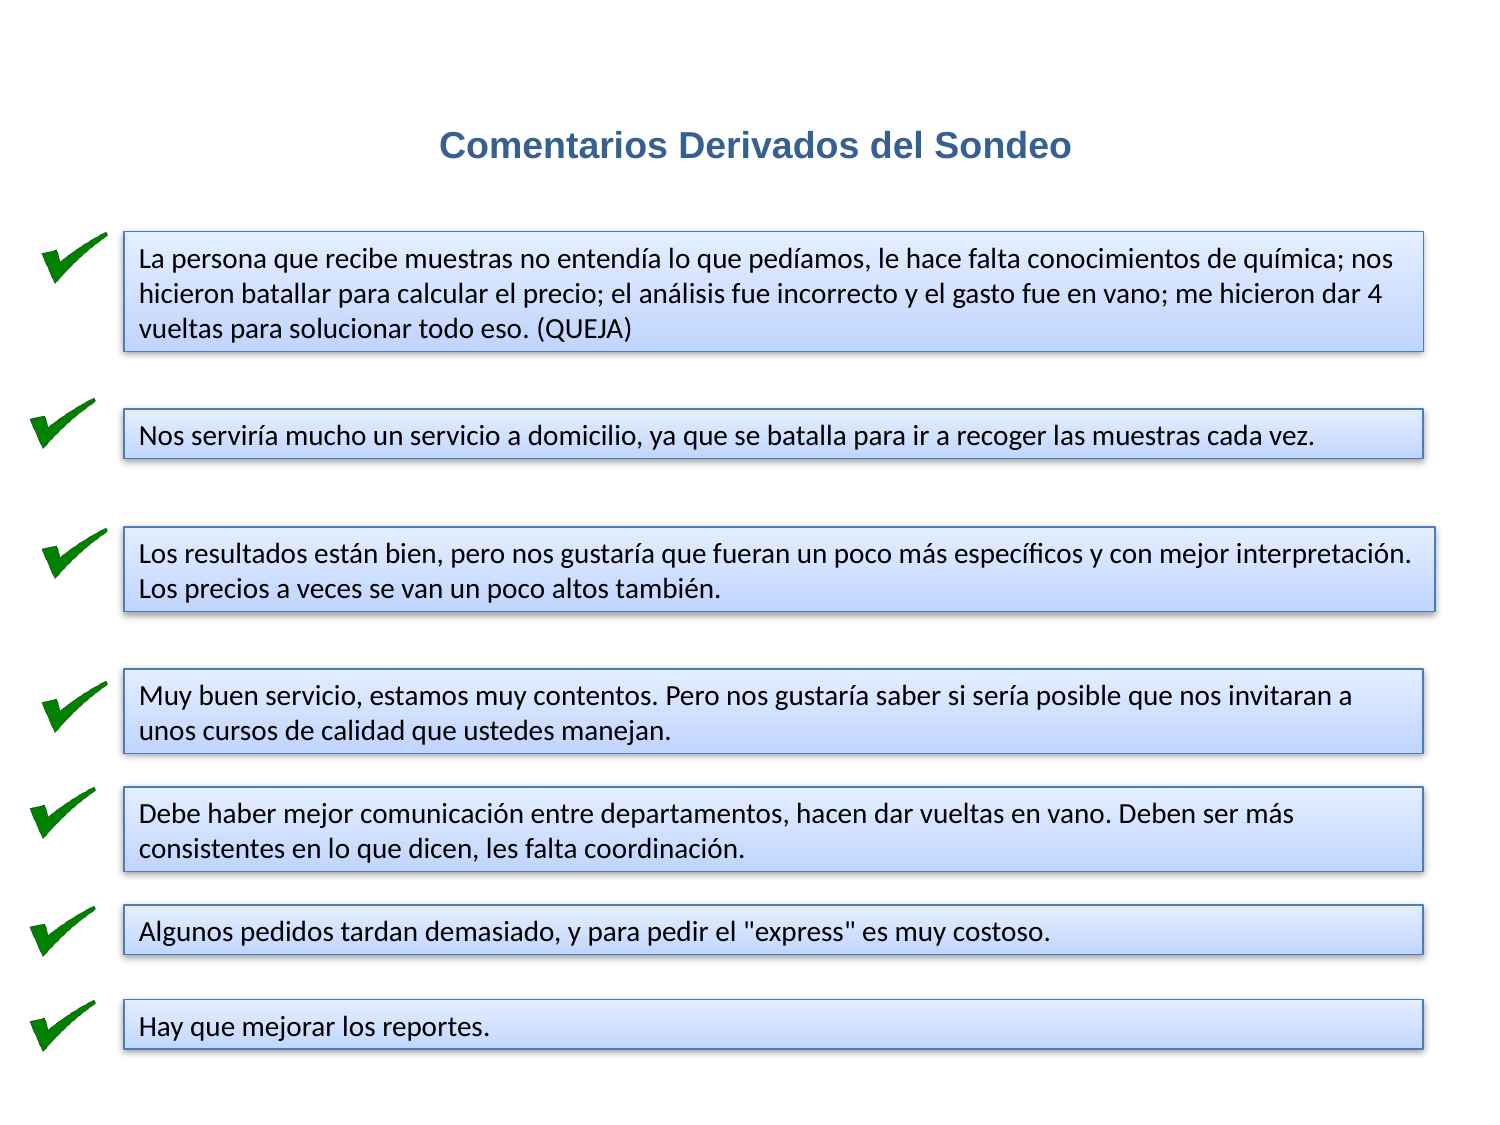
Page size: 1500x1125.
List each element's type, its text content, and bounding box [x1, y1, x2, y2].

picture [29, 396, 96, 449]
text_box Muy buen servicio, estamos muy contentos. Pero nos gustaría saber si sería posible que nos invitaran a unos cursos de calidad que ustedes manejan. [123, 668, 1424, 754]
text_box Comentarios Derivados del Sondeo [383, 113, 1129, 174]
picture [40, 680, 108, 733]
text_box Debe haber mejor comunicación entre departamentos, hacen dar vueltas en vano. Deben ser más consistentes en lo que dicen, les falta coordinación. [123, 786, 1424, 872]
text_box Nos serviría mucho un servicio a domicilio, ya que se batalla para ir a recoger las muestras cada vez. [123, 408, 1424, 459]
picture [29, 904, 96, 957]
picture [29, 999, 96, 1052]
picture [40, 526, 108, 579]
picture [40, 231, 108, 284]
text_box Algunos pedidos tardan demasiado, y para pedir el "express" es muy costoso. [123, 904, 1424, 955]
text_box Los resultados están bien, pero nos gustaría que fueran un poco más específicos y con mejor interpretación. Los precios a veces se van un poco altos también. [123, 526, 1436, 612]
picture [29, 786, 96, 839]
text_box Hay que mejorar los reportes. [123, 999, 1424, 1050]
text_box La persona que recibe muestras no entendía lo que pedíamos, le hace falta conocimientos de química; nos hicieron batallar para calcular el precio; el análisis fue incorrecto y el gasto fue en vano; me hicieron dar 4 vueltas para solucionar todo eso. (QUEJA) [123, 231, 1424, 352]
